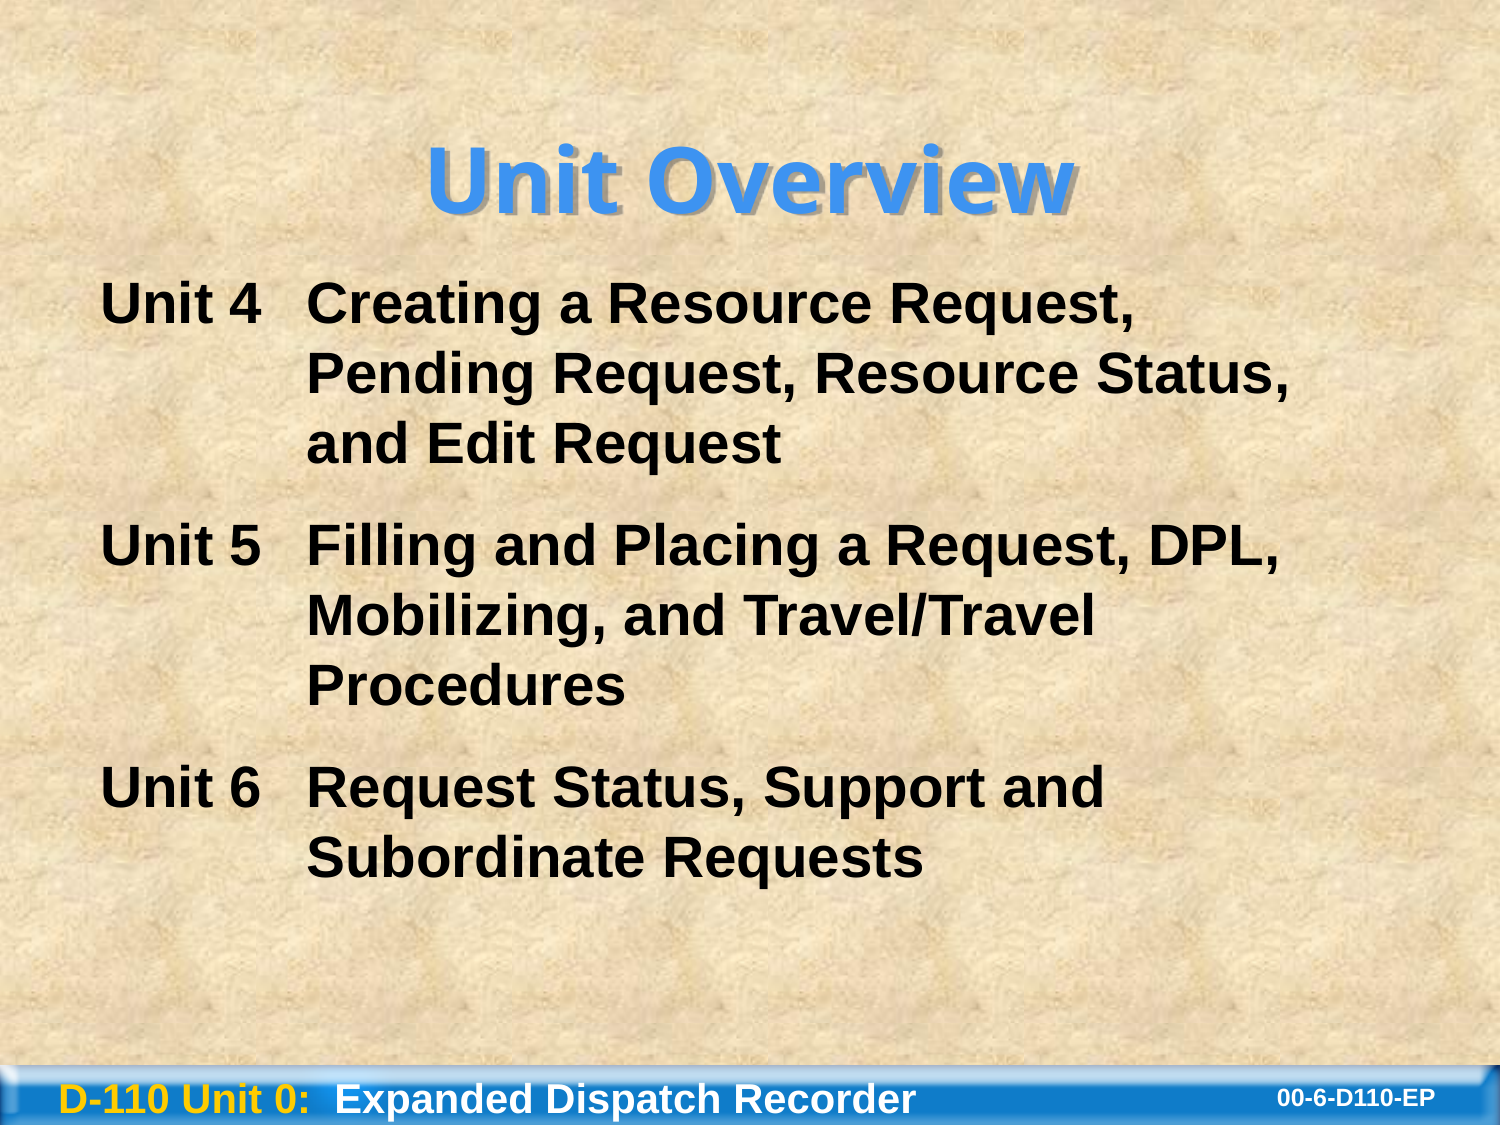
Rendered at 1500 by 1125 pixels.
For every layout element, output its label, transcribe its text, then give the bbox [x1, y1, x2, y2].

text_box D-110 Unit 0: Expanded Dispatch Recorder [43, 1064, 1039, 1125]
picture [0, 0, 1500, 1125]
title Unit Overview [112, 83, 1388, 257]
list Unit 4 Creating a Resource Request, Pending Request, Resource Status, and Edit Request Unit 5 Filling and Placing a Request, DPL, Mobilizing, and Travel/Travel Procedures Unit 6 Request Status, Support and Subordinate Requests [85, 257, 1436, 1065]
